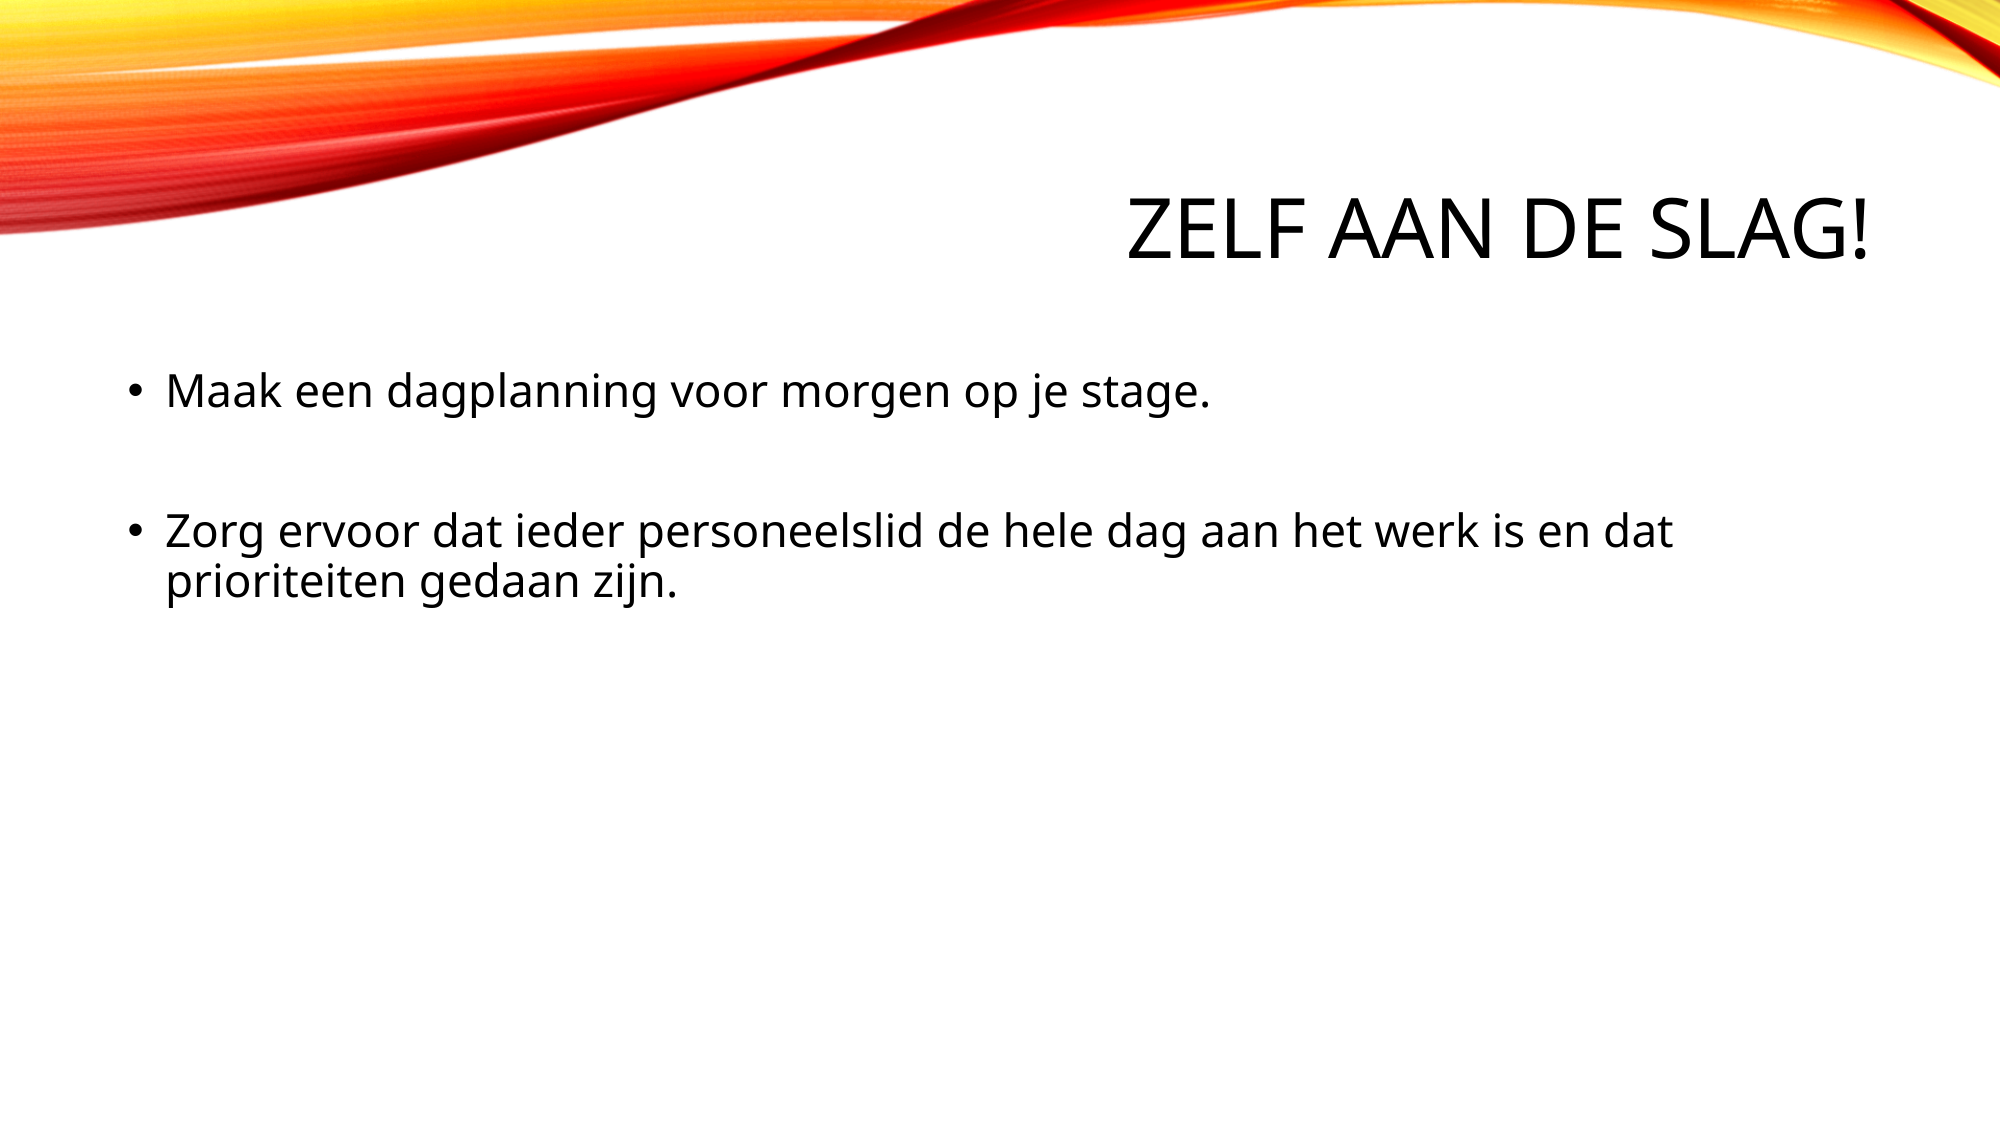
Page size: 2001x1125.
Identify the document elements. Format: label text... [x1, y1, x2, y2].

list Maak een dagplanning voor morgen op je stage. Zorg ervoor dat ieder personeelslid de hele dag aan het werk is en dat prioriteiten gedaan zijn. [112, 360, 1888, 1021]
title Zelf aan de slag! [474, 125, 1888, 338]
picture [0, 0, 2000, 237]
